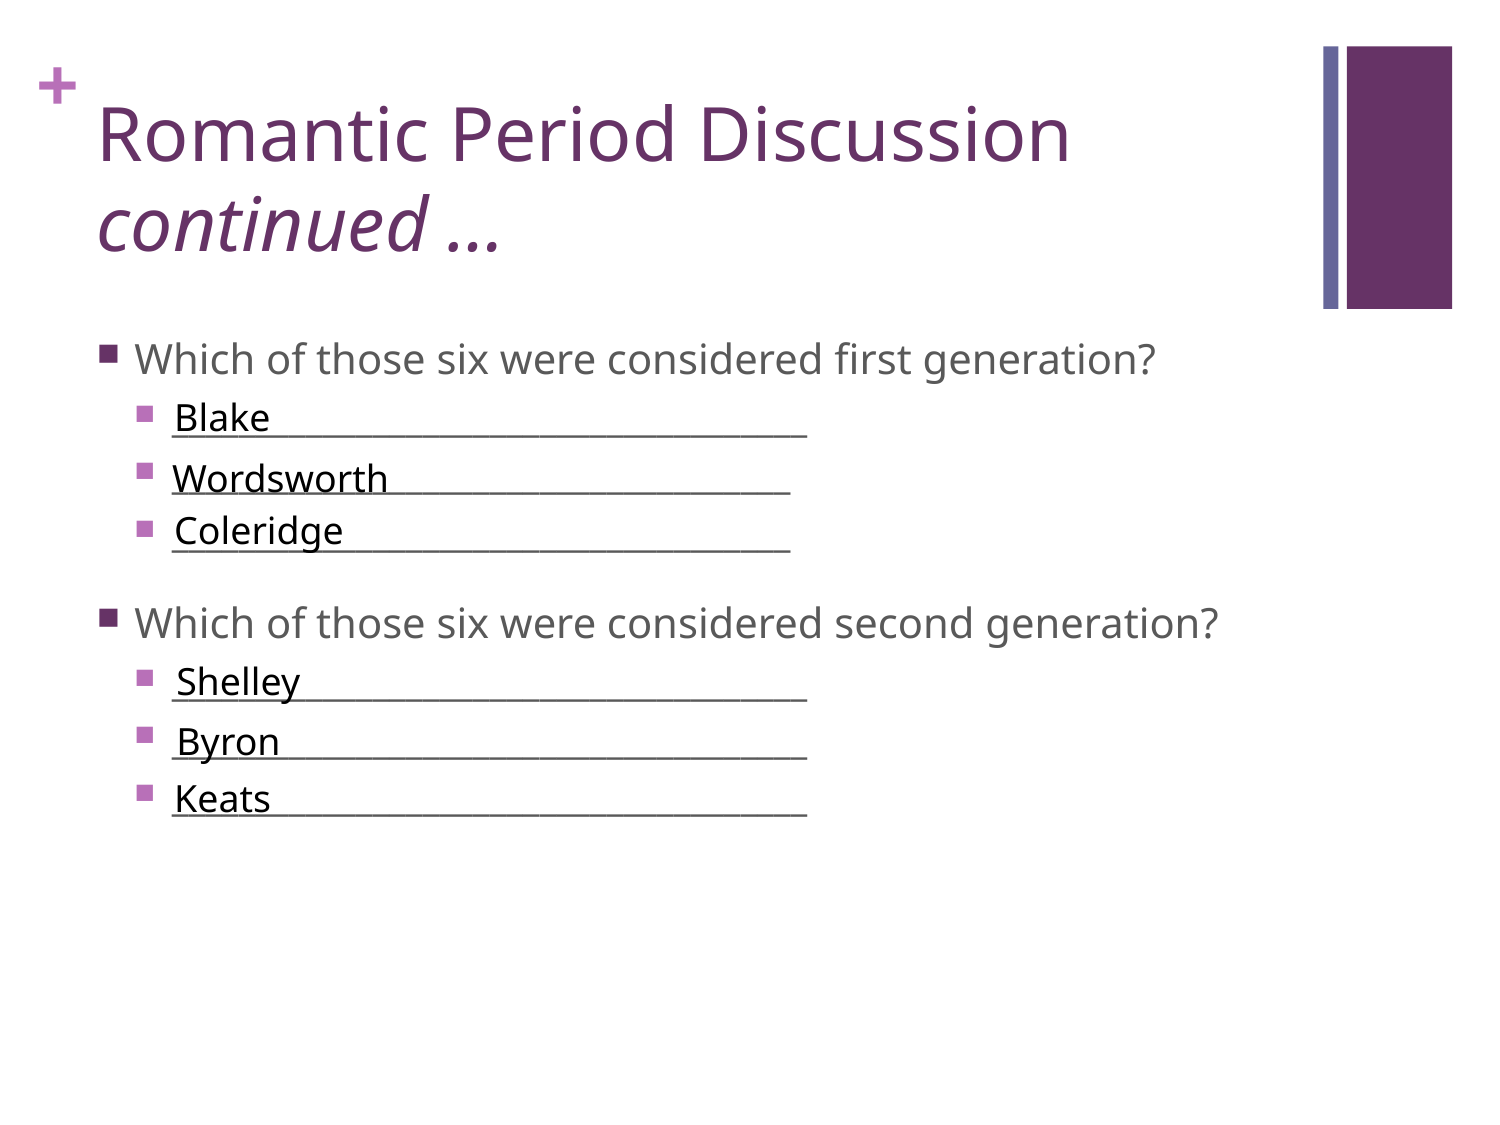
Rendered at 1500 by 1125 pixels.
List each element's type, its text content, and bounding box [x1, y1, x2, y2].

title Romantic Period Discussion continued … [81, 79, 1322, 263]
text_box Byron [161, 710, 583, 771]
text_box Wordsworth [157, 447, 540, 508]
text_box Blake [159, 386, 485, 447]
text_box Shelley [161, 650, 657, 711]
text_box Keats [159, 767, 511, 828]
list Which of those six were considered first generation? ______________________________________ _____________________________________ _____________________________________ Which of those six were considered second generation? ______________________________________ ______________________________________ ______________________________________ [81, 324, 1322, 1005]
text_box Coleridge [159, 499, 564, 560]
